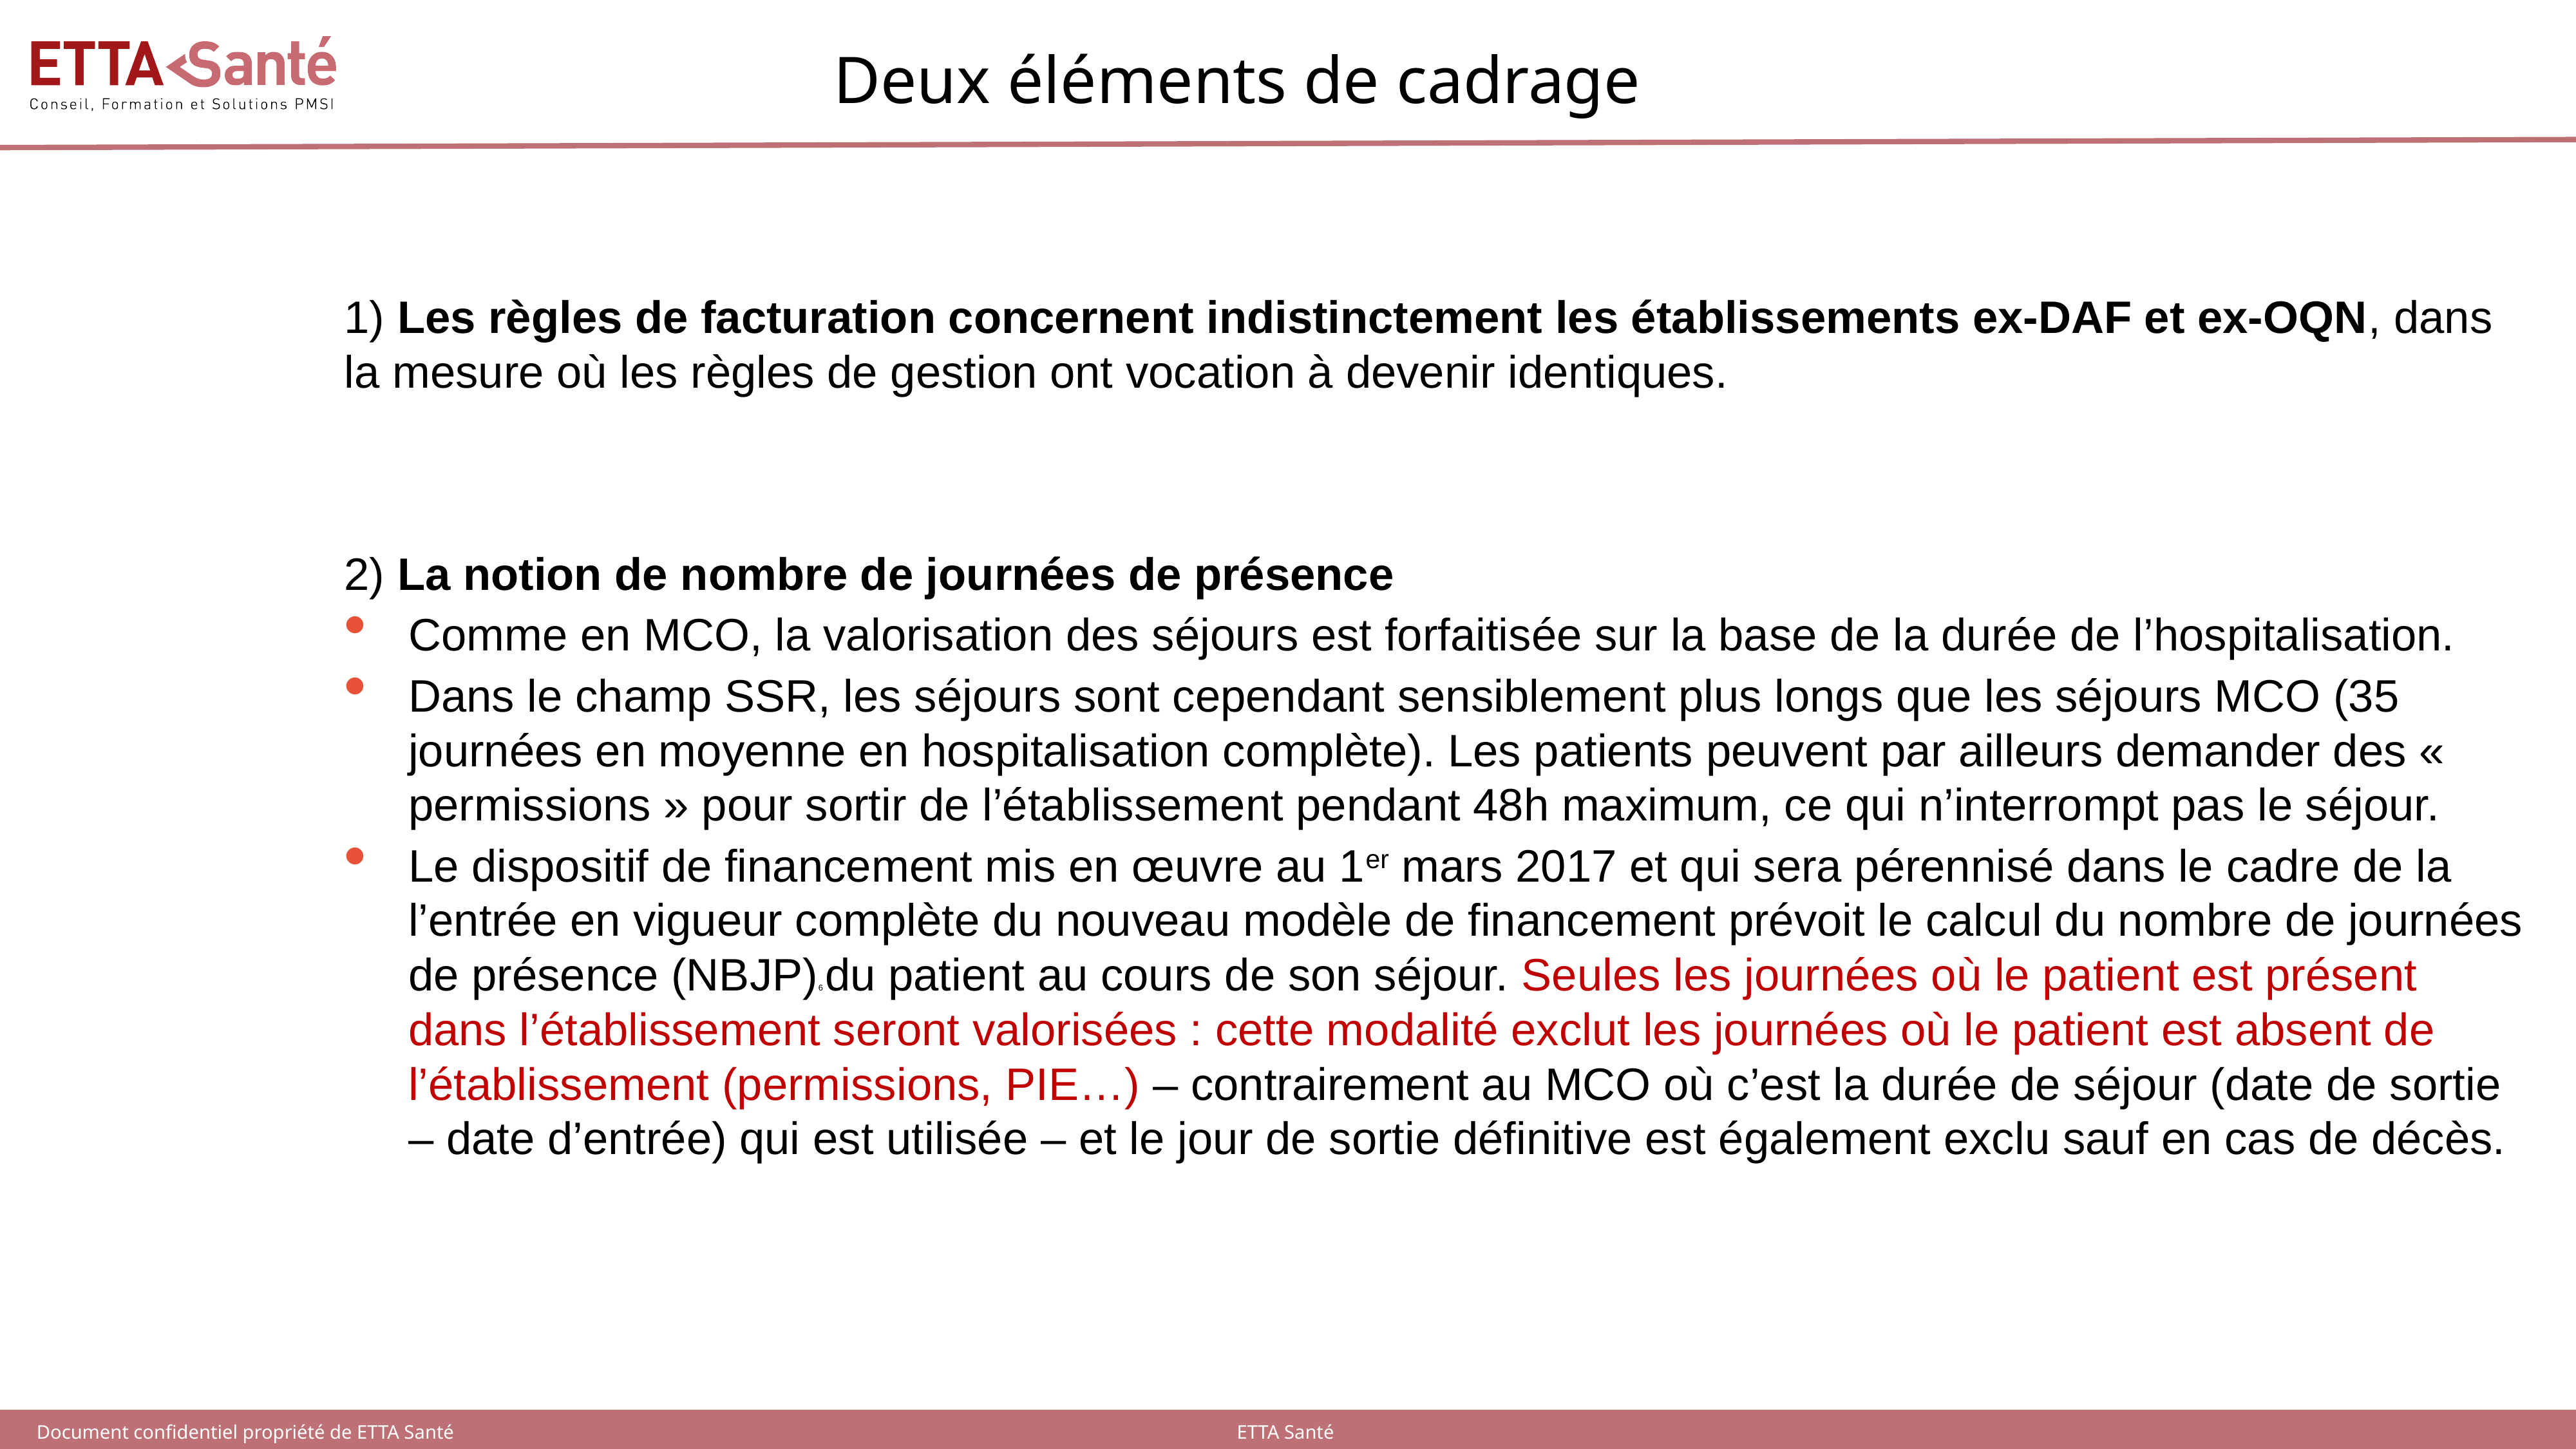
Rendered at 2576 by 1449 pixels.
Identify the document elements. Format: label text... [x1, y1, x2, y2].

list 1) Les règles de facturation concernent indistinctement les établissements ex-DAF et ex-OQN, dans la mesure où les règles de gestion ont vocation à devenir identiques. 2) La notion de nombre de journées de présence Comme en MCO, la valorisation des séjours est forfaitisée sur la base de la durée de l’hospitalisation. Dans le champ SSR, les séjours sont cependant sensiblement plus longs que les séjours MCO (35 journées en moyenne en hospitalisation complète). Les patients peuvent par ailleurs demander des « permissions » pour sortir de l’établissement pendant 48h maximum, ce qui n’interrompt pas le séjour. Le dispositif de financement mis en œuvre au 1er mars 2017 et qui sera pérennisé dans le cadre de la l’entrée en vigueur complète du nouveau modèle de financement prévoit le calcul du nombre de journées de présence (NBJP)6 du patient au cours de son séjour. Seules les journées où le patient est présent dans l’établissement seront valorisées : cette modalité exclut les journées où le patient est absent de l’établissement (permissions, PIE…) – contrairement au MCO où c’est la durée de séjour (date de sortie – date d’entrée) qui est utilisée – et le jour de sortie définitive est également exclu sauf en cas de décès. [334, 222, 2535, 1197]
title Deux éléments de cadrage [516, 9, 1958, 147]
picture [29, 36, 336, 113]
